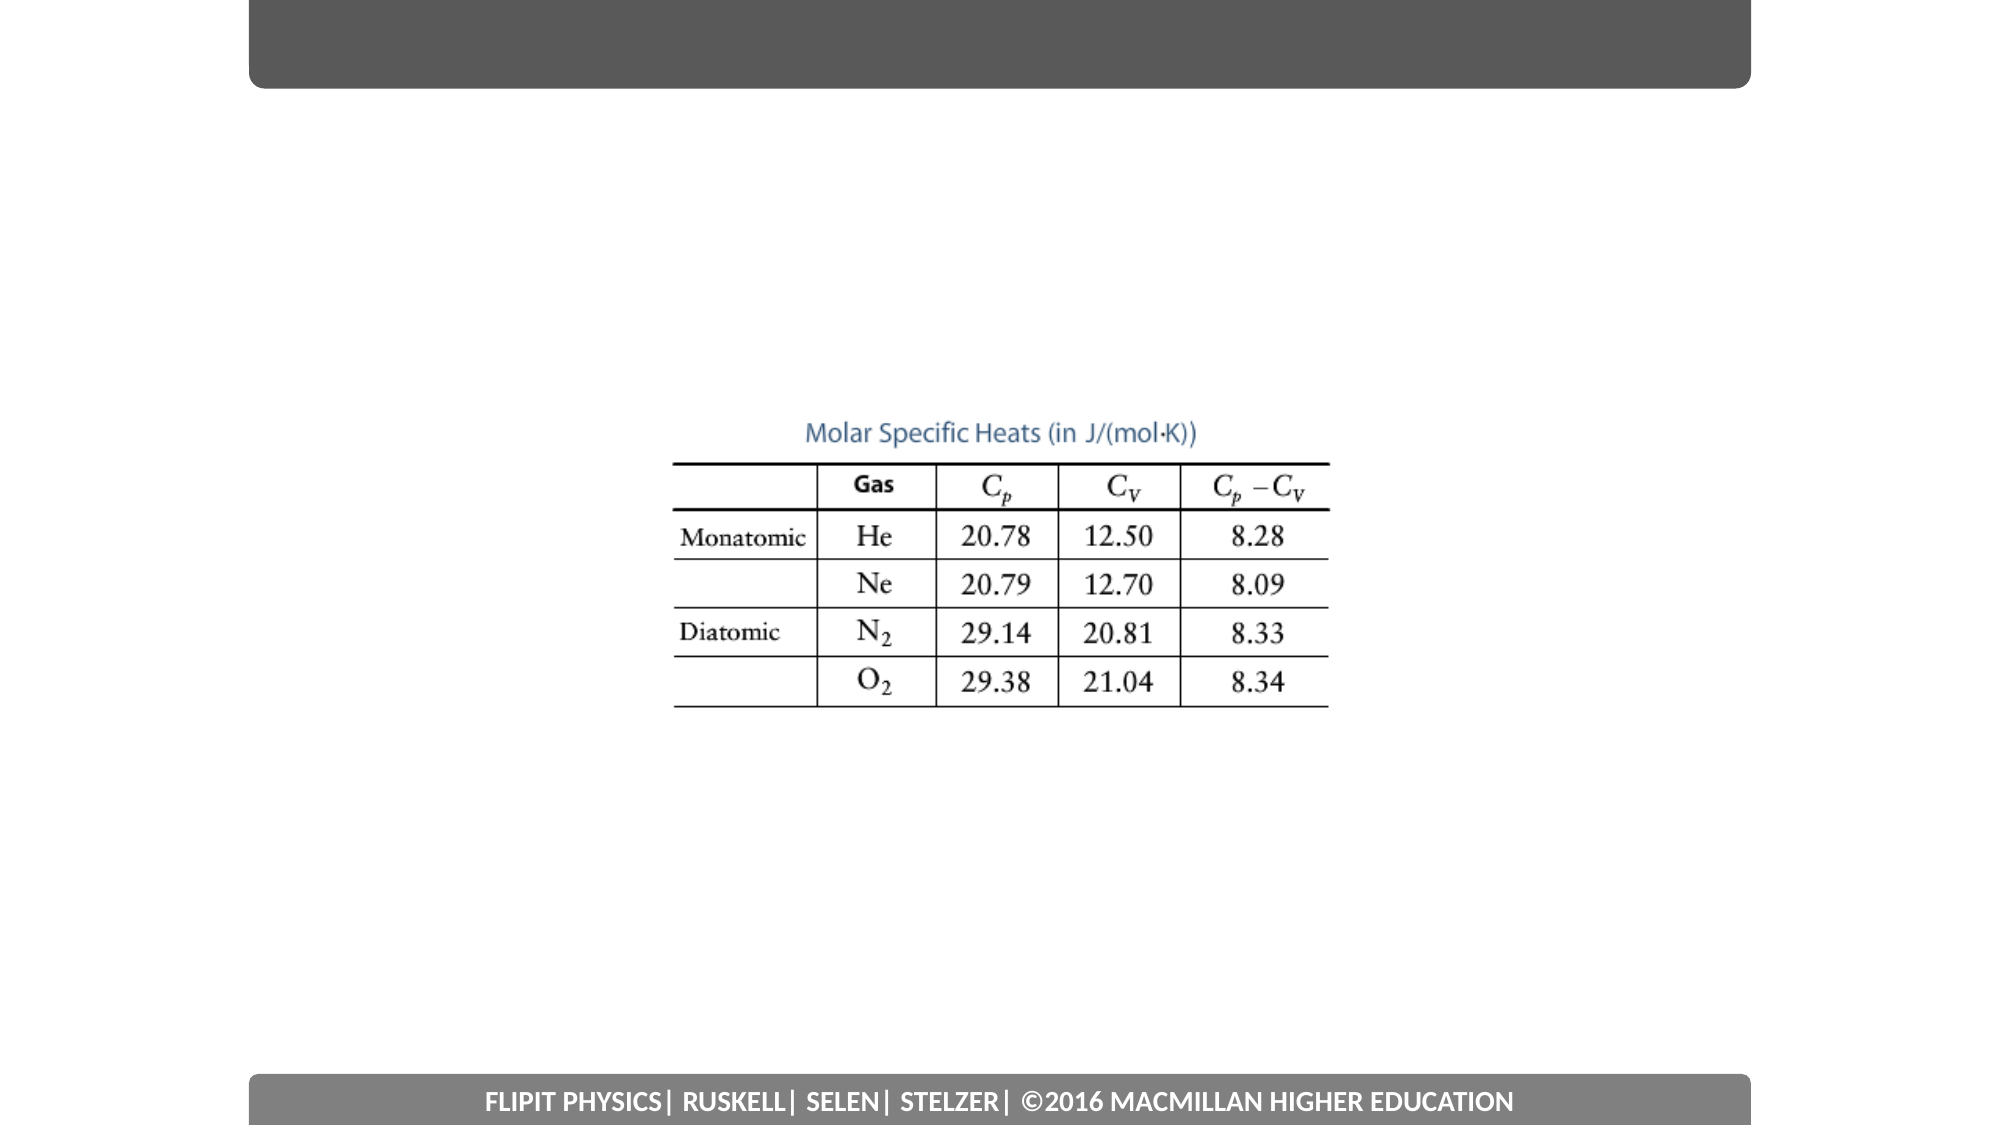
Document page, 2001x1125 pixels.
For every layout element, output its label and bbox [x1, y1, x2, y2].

text_box [249, 1074, 1750, 1125]
text_box [248, 0, 1752, 89]
picture [654, 411, 1346, 714]
